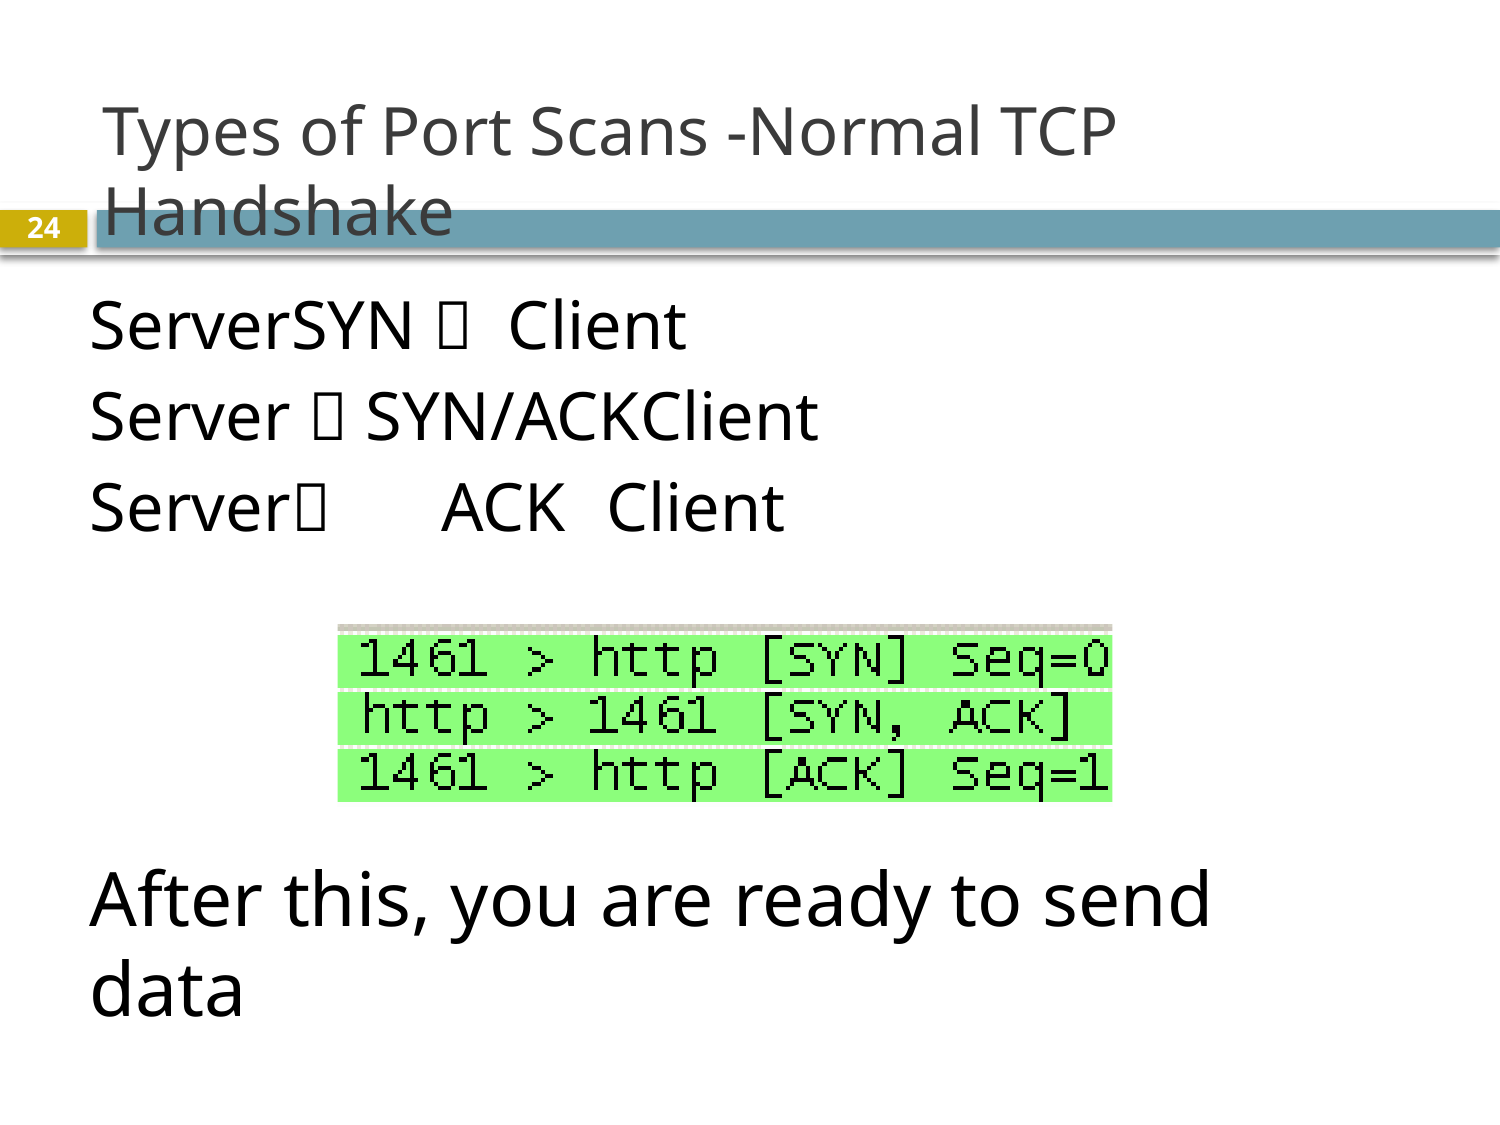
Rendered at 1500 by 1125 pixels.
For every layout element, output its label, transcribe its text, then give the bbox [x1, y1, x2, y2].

slide_number 24 [0, 208, 87, 249]
title Types of Port Scans -Normal TCP Handshake [87, 62, 1413, 275]
picture [337, 624, 1113, 807]
list Client SYN  Server Client  SYN/ACK Server Client ACK  Server After this, you are ready to send data [75, 275, 1438, 1063]
